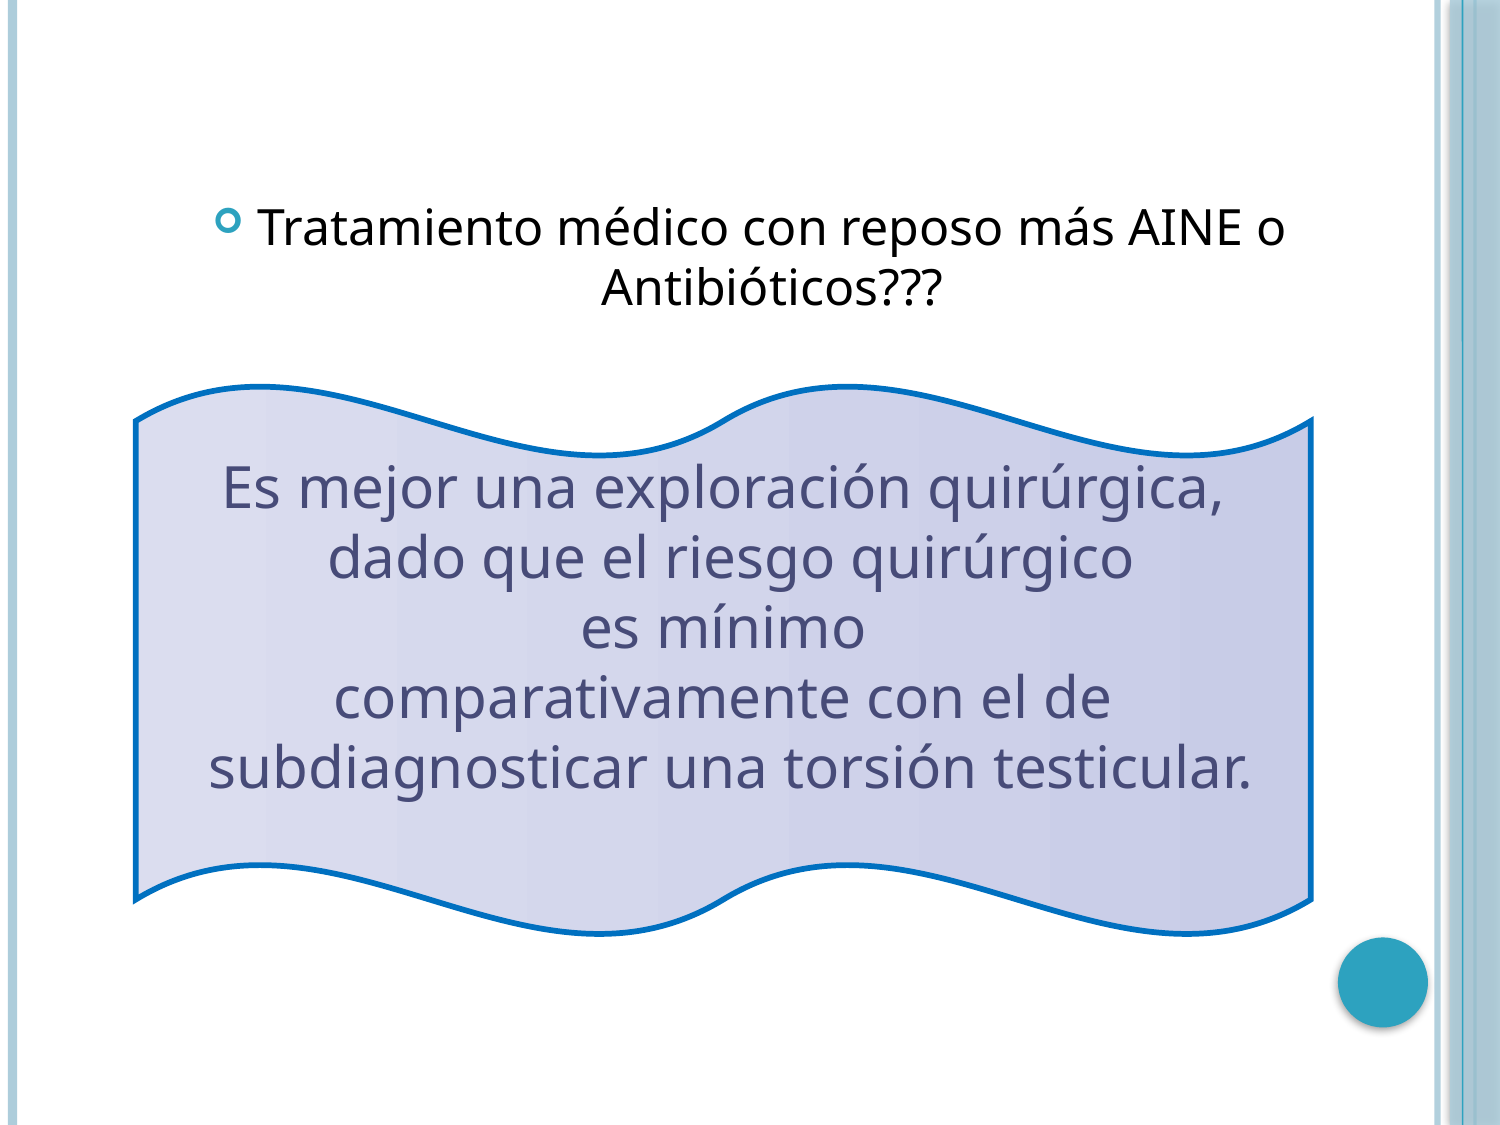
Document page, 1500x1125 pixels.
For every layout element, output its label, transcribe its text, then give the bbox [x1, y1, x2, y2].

text_box Es mejor una exploración quirúrgica, dado que el riesgo quirúrgico es mínimo comparativamente con el de subdiagnosticar una torsión testicular. [135, 386, 1311, 934]
list Tratamiento médico con reposo más AINE o Antibióticos??? [75, 187, 1425, 1125]
